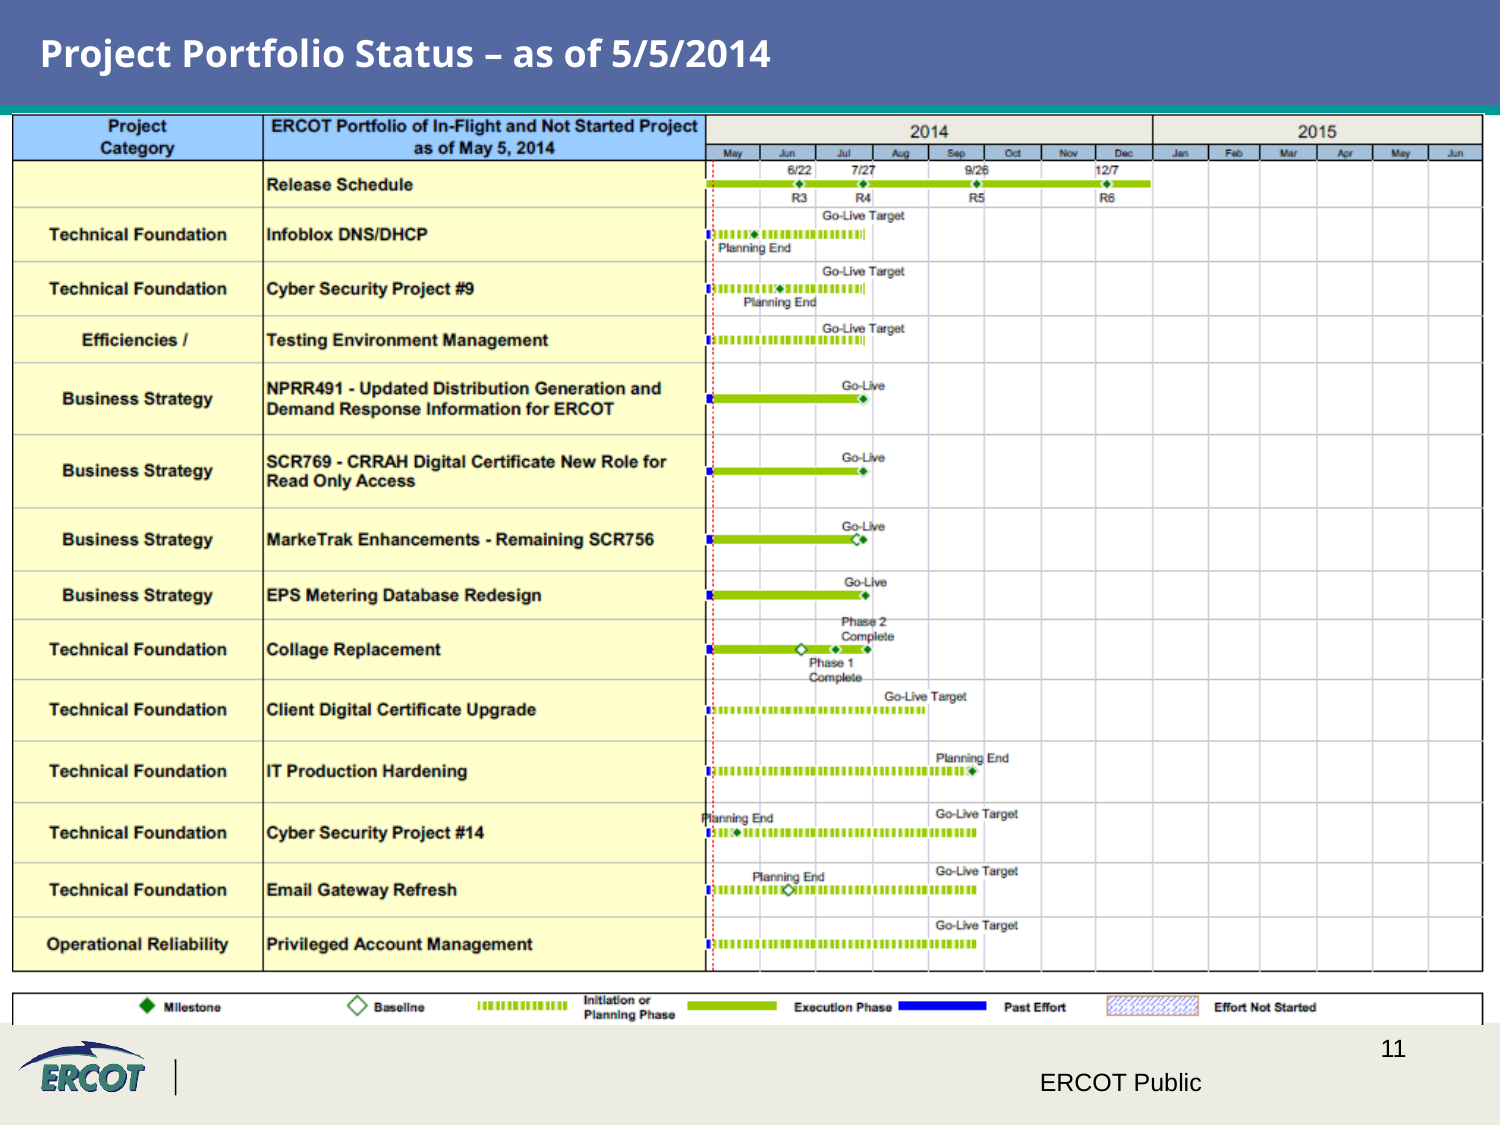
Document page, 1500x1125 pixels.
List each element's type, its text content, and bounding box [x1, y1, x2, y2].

text_box [24, 22, 1450, 85]
picture [10, 1031, 151, 1111]
footer ERCOT Public [1025, 1059, 1438, 1125]
picture [12, 113, 1485, 1026]
text_box Project Portfolio Status – as of 5/5/2014 [24, 30, 1163, 106]
